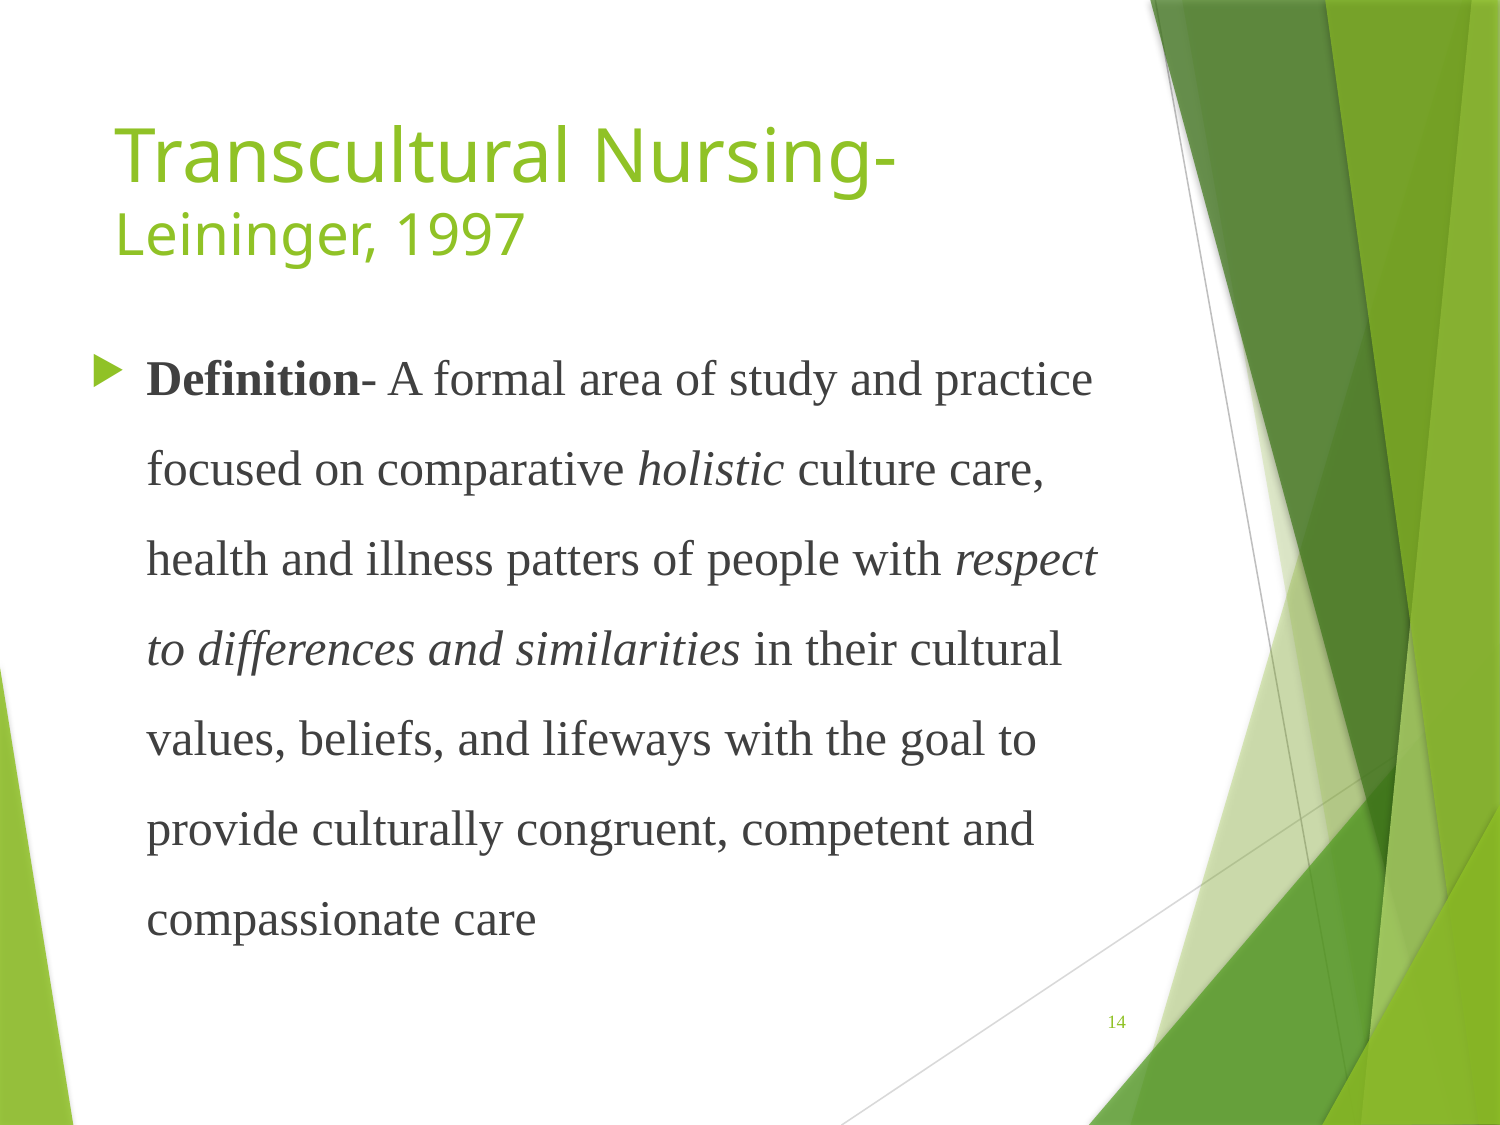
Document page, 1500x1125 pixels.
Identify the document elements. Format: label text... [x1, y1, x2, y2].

title Transcultural Nursing- Leininger, 1997 [99, 99, 1188, 317]
list Definition- A formal area of study and practice focused on comparative holistic culture care, health and illness patters of people with respect to differences and similarities in their cultural values, beliefs, and lifeways with the goal to provide culturally congruent, competent and compassionate care [75, 308, 1142, 1005]
slide_number 14 [1057, 991, 1142, 1051]
